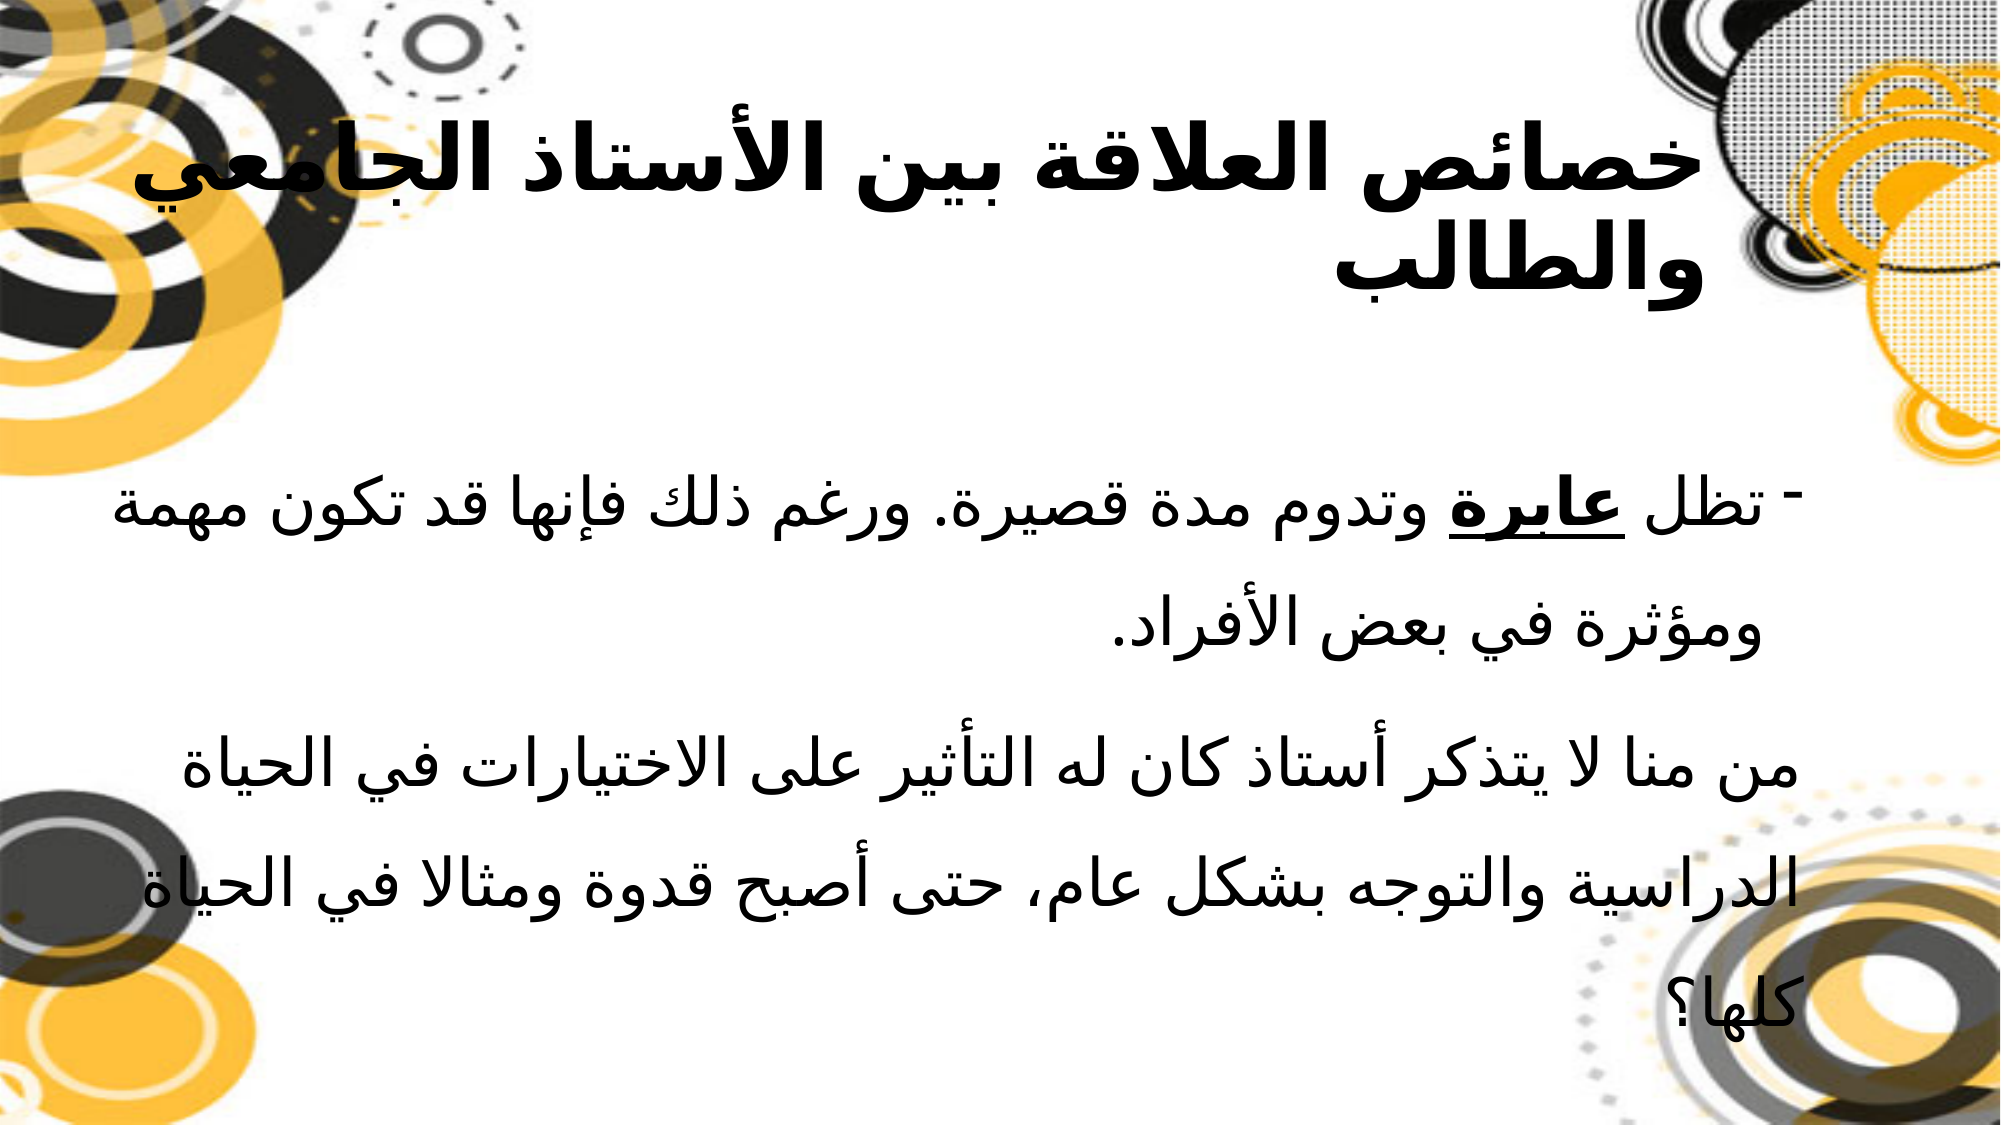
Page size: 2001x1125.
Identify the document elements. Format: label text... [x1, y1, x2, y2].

picture [0, 0, 2001, 1125]
list تظل عابرة وتدوم مدة قصيرة. ورغم ذلك فإنها قد تكون مهمة ومؤثرة في بعض الأفراد. من منا لا يتذكر أستاذ كان له التأثير على الاختيارات في الحياة الدراسية والتوجه بشكل عام، حتى أصبح قدوة ومثالا في الحياة كلها؟ [94, 411, 1819, 1125]
title خصائص العلاقة بين الأستاذ الجامعي والطالب [0, 101, 1725, 319]
